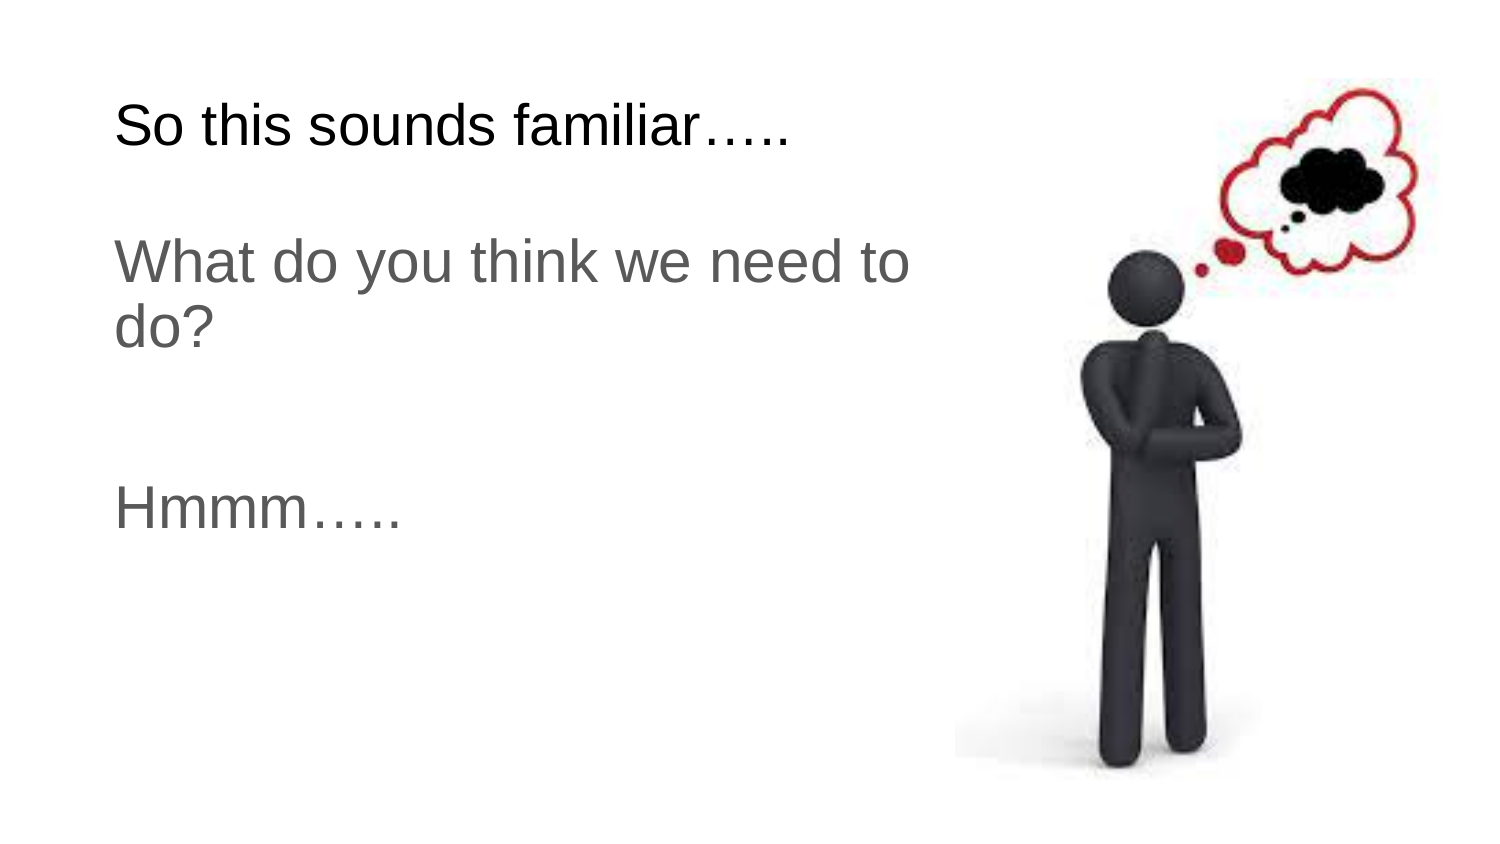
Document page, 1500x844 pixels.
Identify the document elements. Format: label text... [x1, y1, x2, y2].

picture [955, 78, 1485, 794]
title So this sounds familiar….. [103, 44, 1397, 208]
list What do you think we need to do? Hmmm….. [103, 224, 950, 760]
